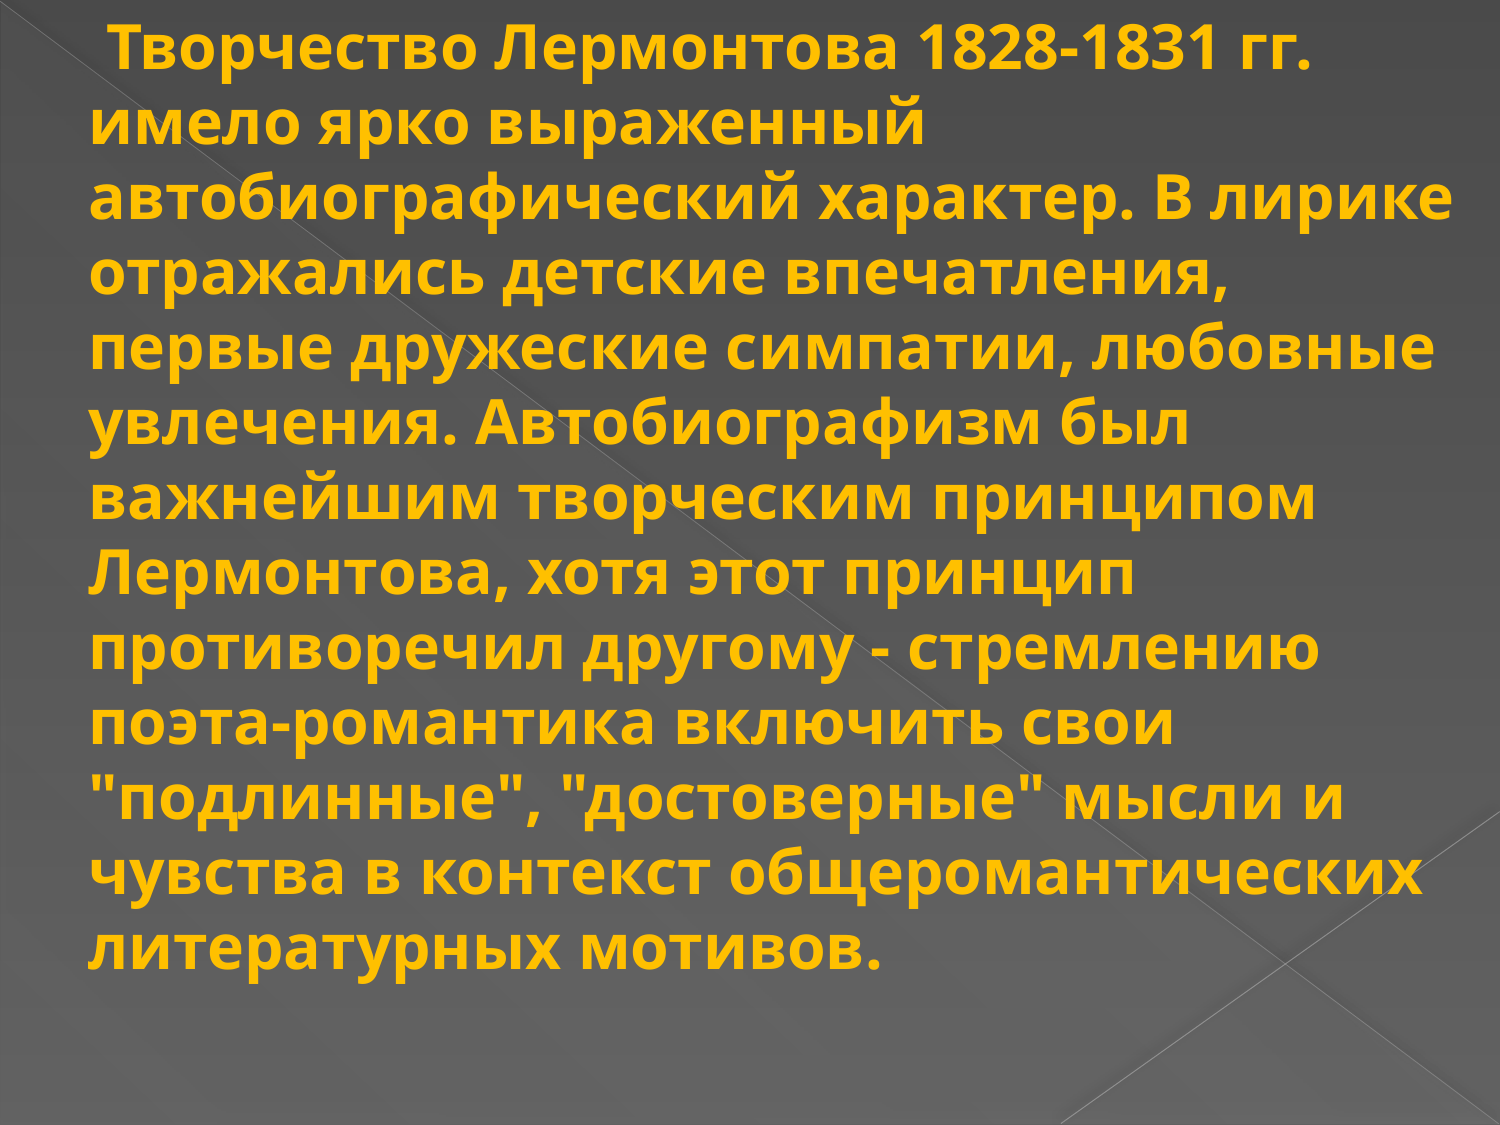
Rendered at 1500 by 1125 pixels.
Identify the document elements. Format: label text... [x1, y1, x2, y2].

list Творчество Лермонтова 1828-1831 гг. имело ярко выраженный автобиографический характер. В лирике отражались детские впечатления, первые дружеские симпатии, любовные увлечения. Автобиографизм был важнейшим творческим принципом Лермонтова, хотя этот принцип противоречил другому - стремлению поэта-романтика включить свои "подлинные", "достоверные" мысли и чувства в контекст общеромантических литературных мотивов. [0, 0, 1500, 1125]
